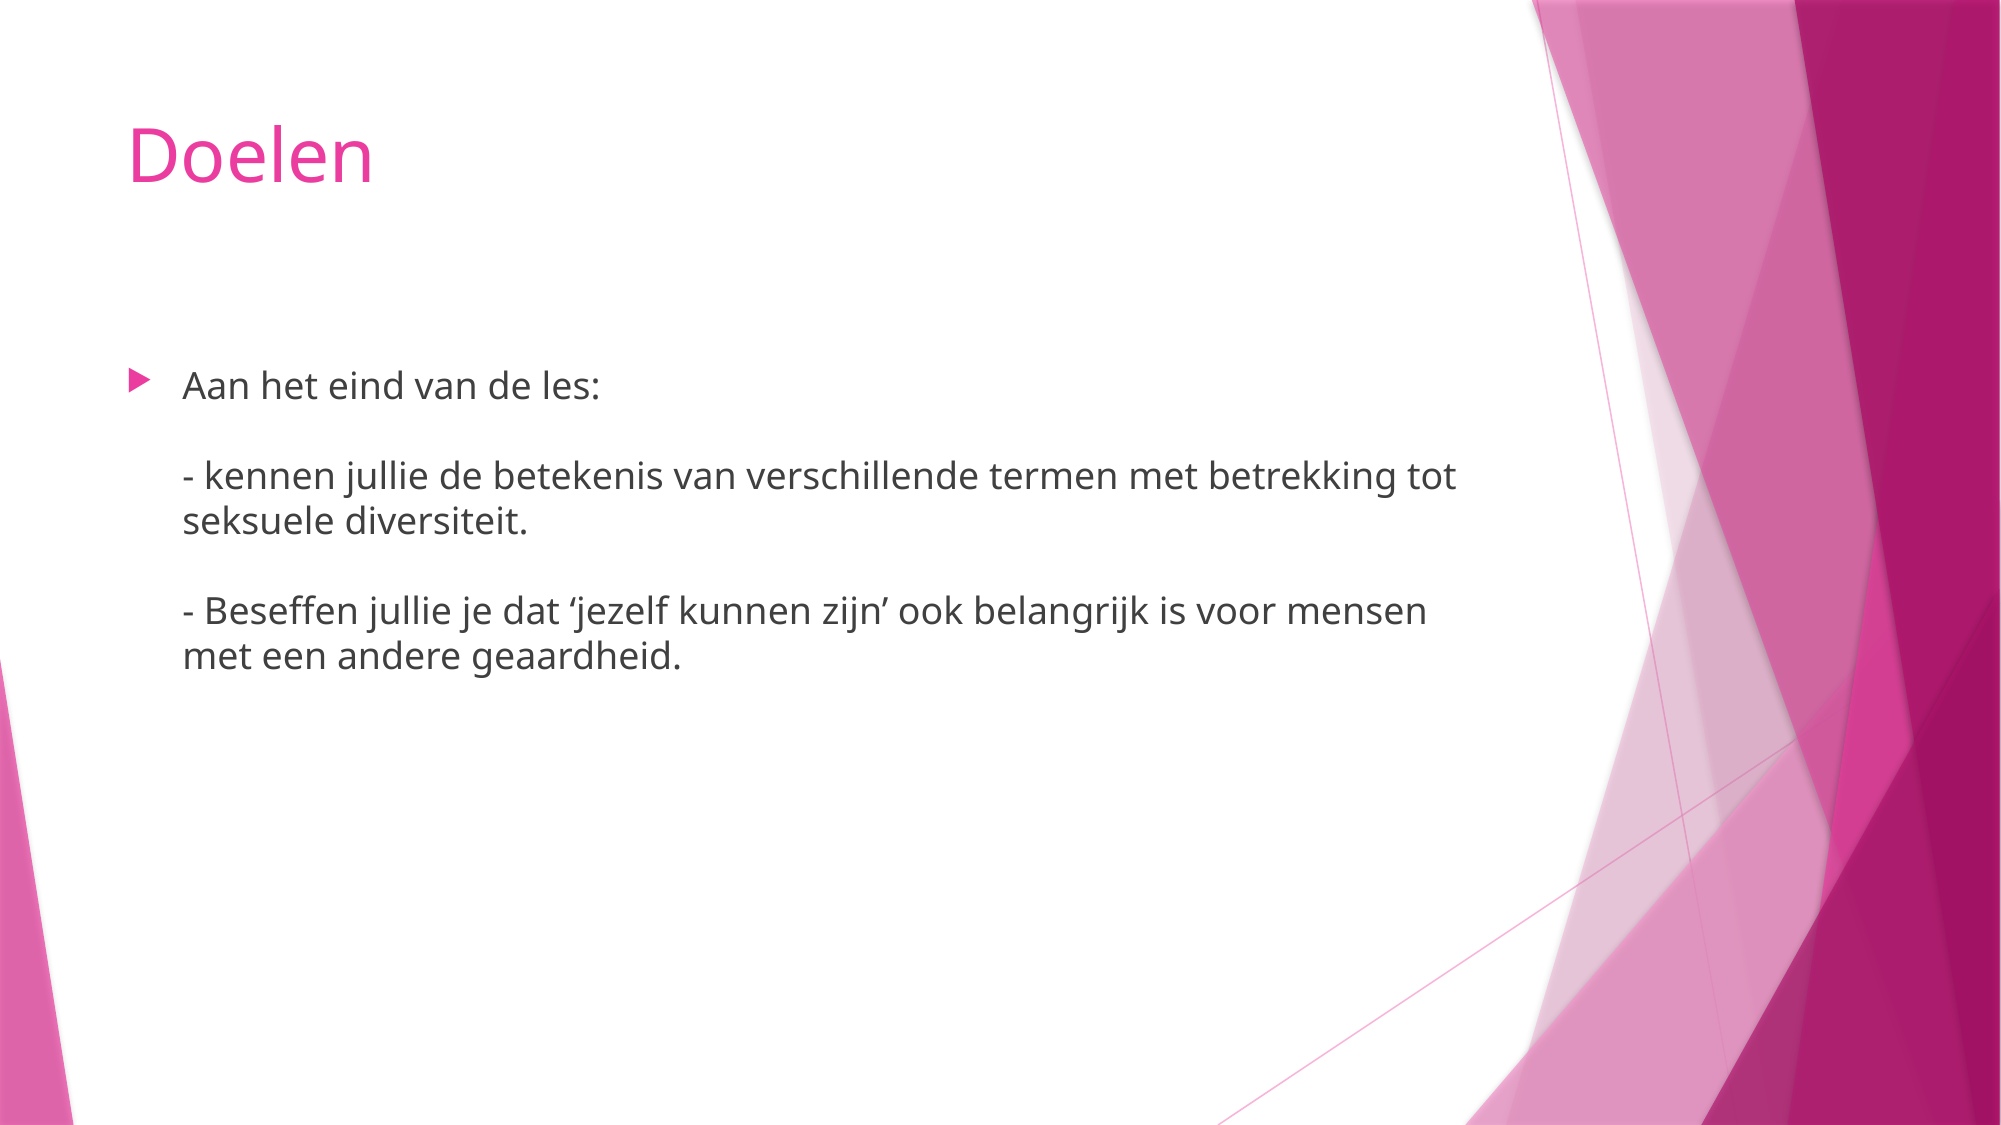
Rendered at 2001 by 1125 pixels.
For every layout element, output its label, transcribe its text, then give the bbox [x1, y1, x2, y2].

title Doelen [111, 99, 1522, 317]
list Aan het eind van de les: - kennen jullie de betekenis van verschillende termen met betrekking tot seksuele diversiteit. - Beseffen jullie je dat ‘jezelf kunnen zijn’ ook belangrijk is voor mensen met een andere geaardheid. [111, 354, 1522, 992]
